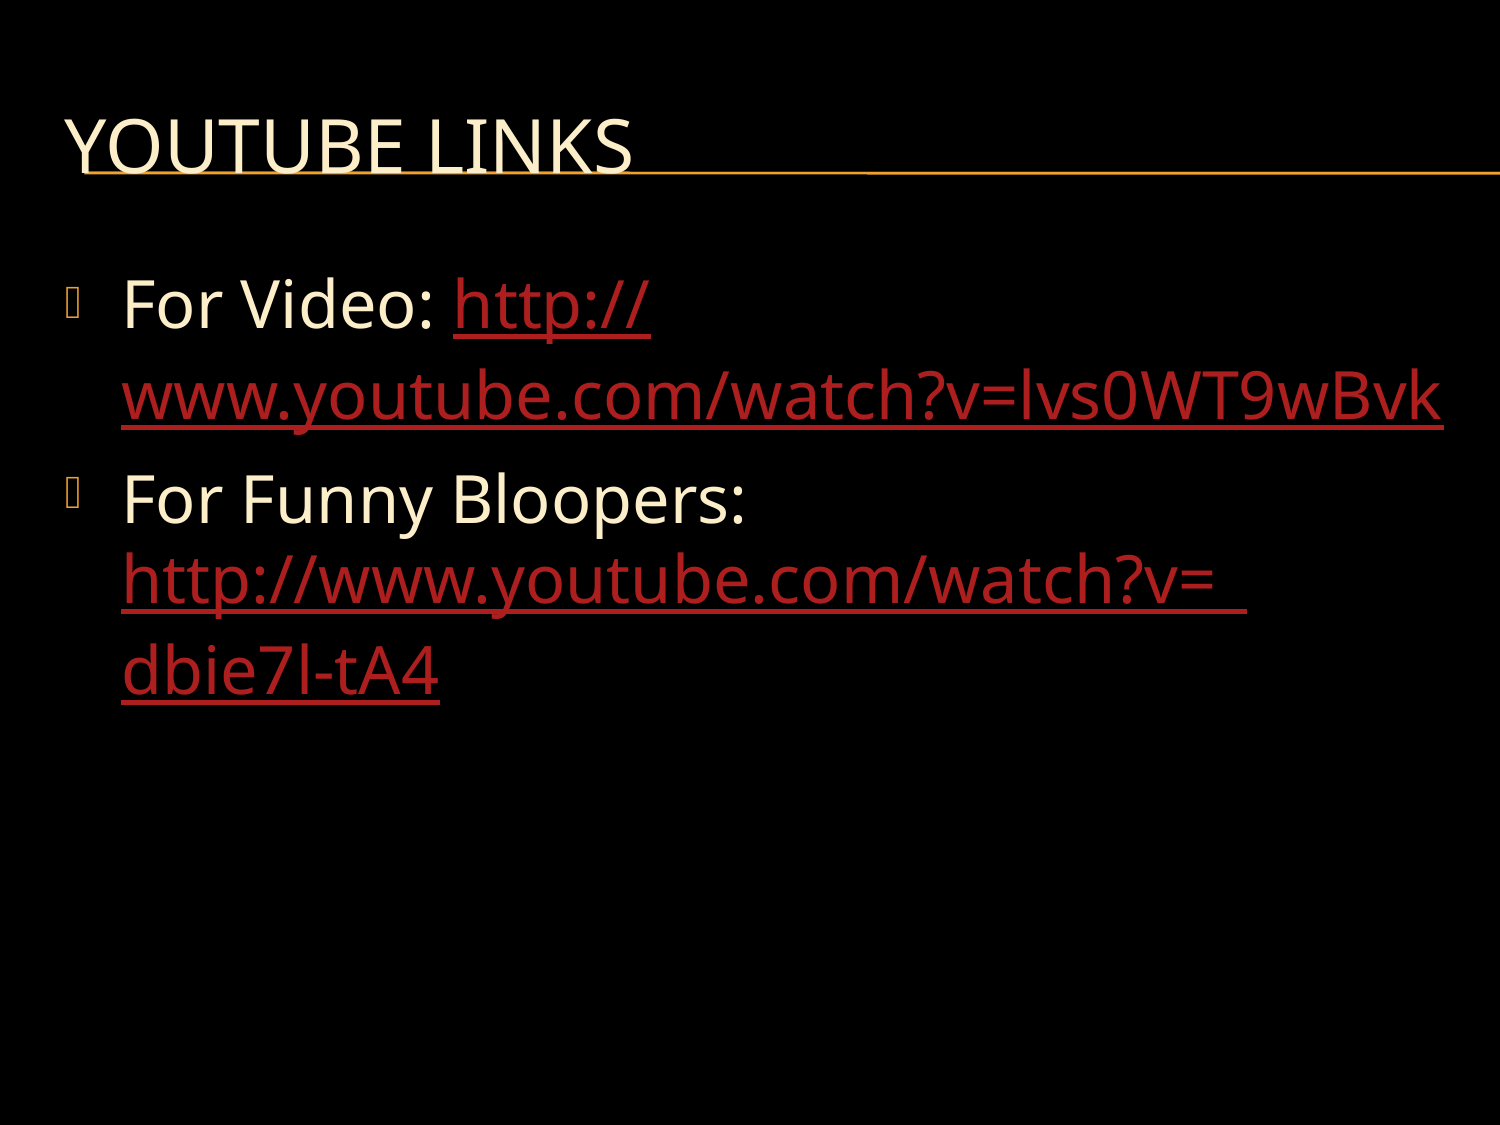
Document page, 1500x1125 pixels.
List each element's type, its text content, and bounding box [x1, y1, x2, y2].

title YOUTUBE LINKs [50, 75, 1475, 213]
list For Video: http://www.youtube.com/watch?v=lvs0WT9wBvk For Funny Bloopers: http://www.youtube.com/watch?v=_dbie7l-tA4 [50, 254, 1475, 998]
